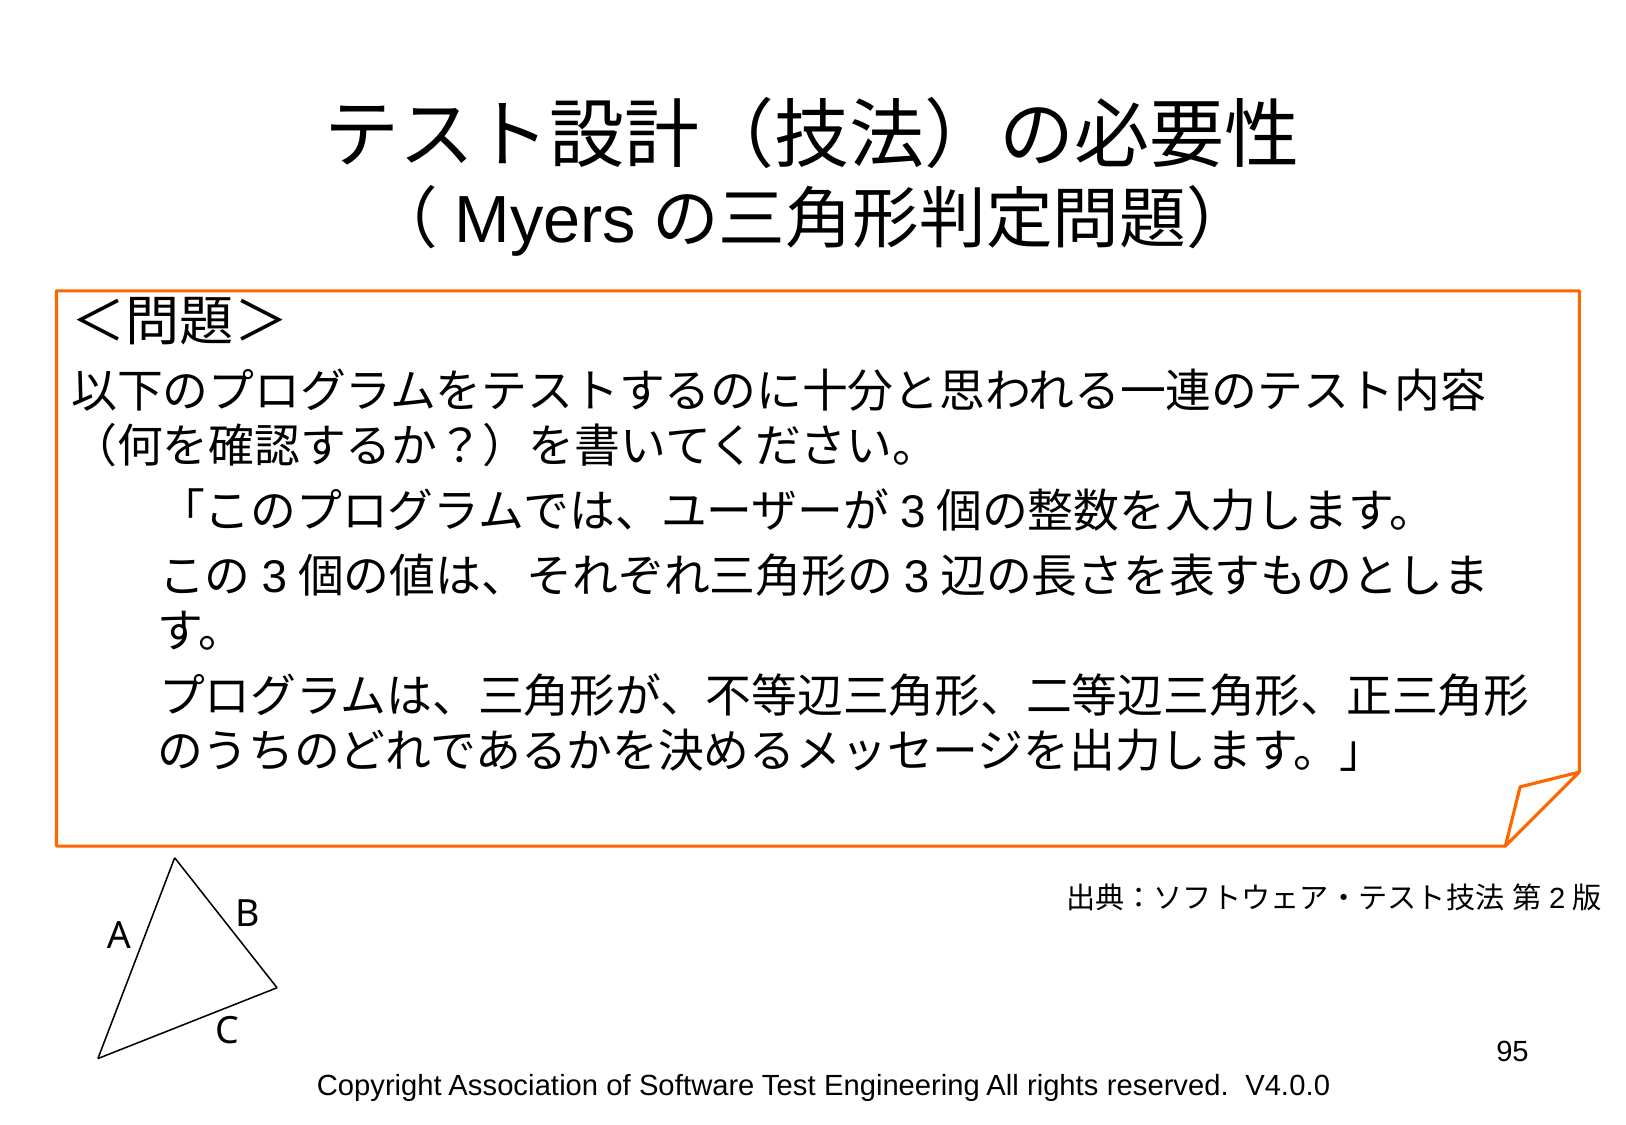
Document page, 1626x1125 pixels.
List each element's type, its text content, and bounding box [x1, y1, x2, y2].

footer Copyright Association of Software Test Engineering All rights reserved. V4.0.0 [233, 1058, 1415, 1103]
text_box ＜問題＞ 以下のプログラムをテストするのに十分と思われる一連のテスト内容（何を確認するか？）を書いてください。 「このプログラムでは、ユーザーが3個の整数を入力します。 この3個の値は、それぞれ三角形の3辺の長さを表すものとします。 プログラムは、三角形が、不等辺三角形、二等辺三角形、正三角形のうちのどれであるかを決めるメッセージを出力します。」 [56, 290, 1580, 847]
title テスト設計（技法）の必要性 （Myersの三角形判定問題） [81, 77, 1544, 265]
slide_number ‹#› [1505, 772, 1578, 845]
slide_number ‹#› [1164, 1024, 1544, 1103]
text_box 出典：ソフトウェア・テスト技法 第2版 [994, 871, 1617, 922]
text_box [91, 857, 278, 1059]
